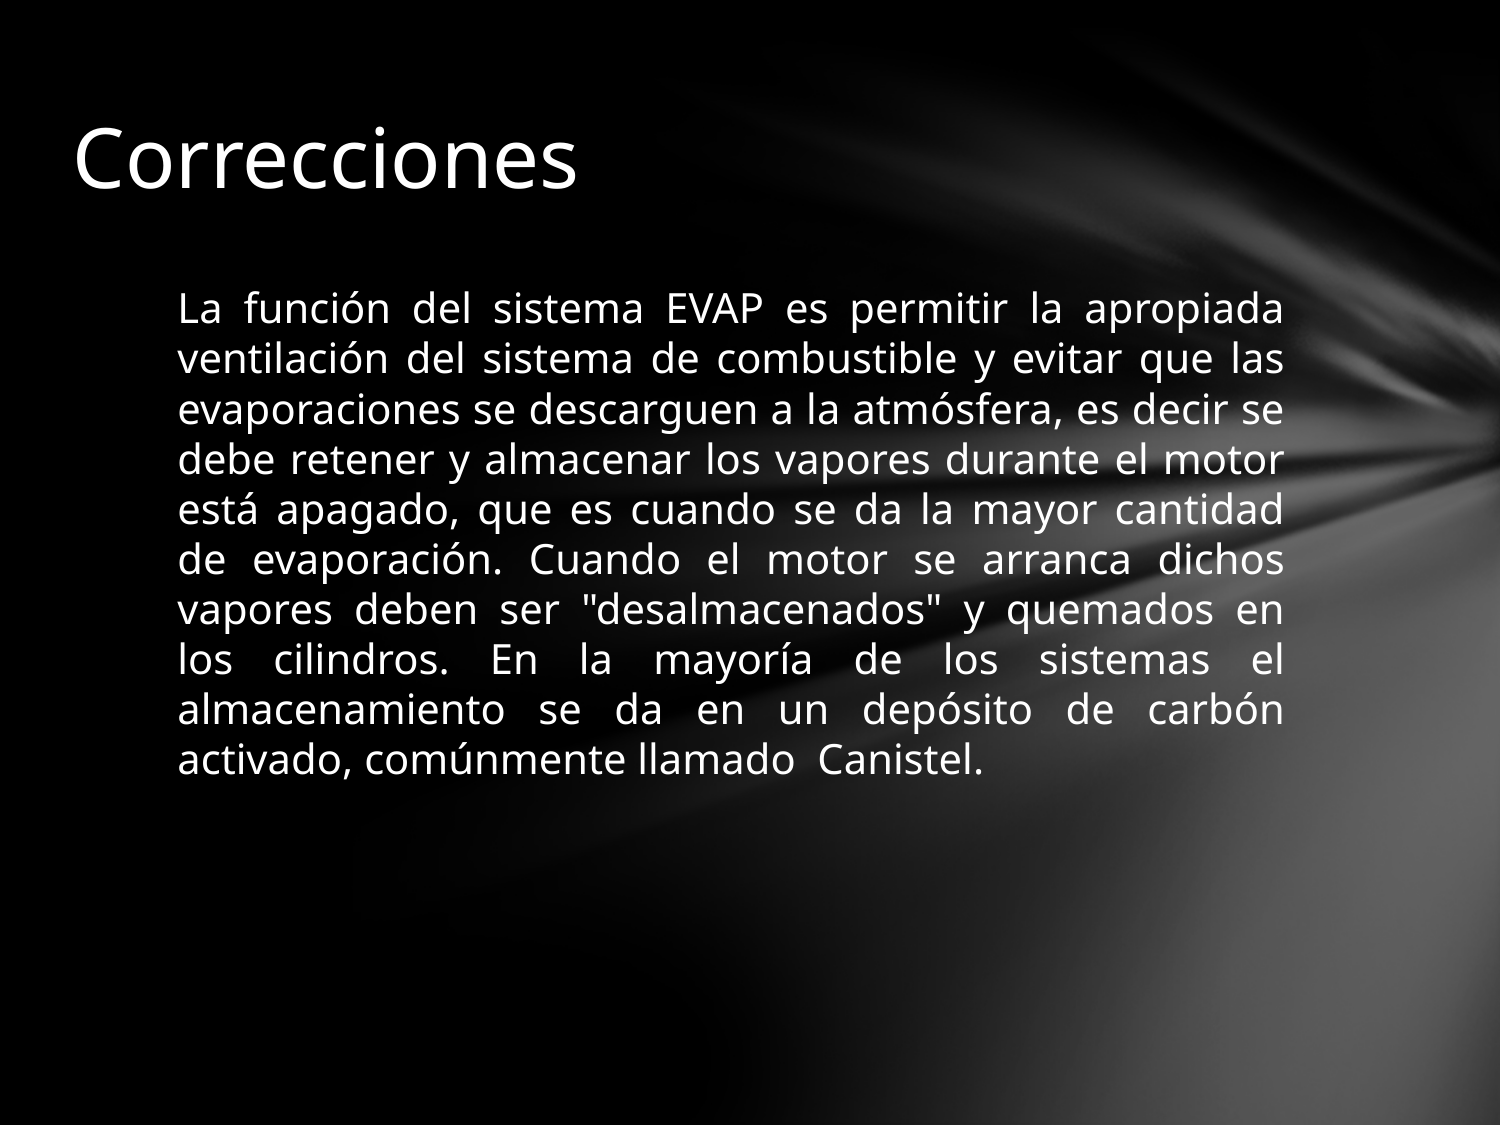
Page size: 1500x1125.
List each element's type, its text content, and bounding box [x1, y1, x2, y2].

text_box La función del sistema EVAP es permitir la apropiada ventilación del sistema de combustible y evitar que las evaporaciones se descarguen a la atmósfera, es decir se debe retener y almacenar los vapores durante el motor está apagado, que es cuando se da la mayor cantidad de evaporación. Cuando el motor se arranca dichos vapores deben ser "desalmacenados" y quemados en los cilindros. En la mayoría de los sistemas el almacenamiento se da en un depósito de carbón activado, comúnmente llamado Canistel. [162, 274, 1300, 790]
title Correcciones [57, 37, 1318, 213]
